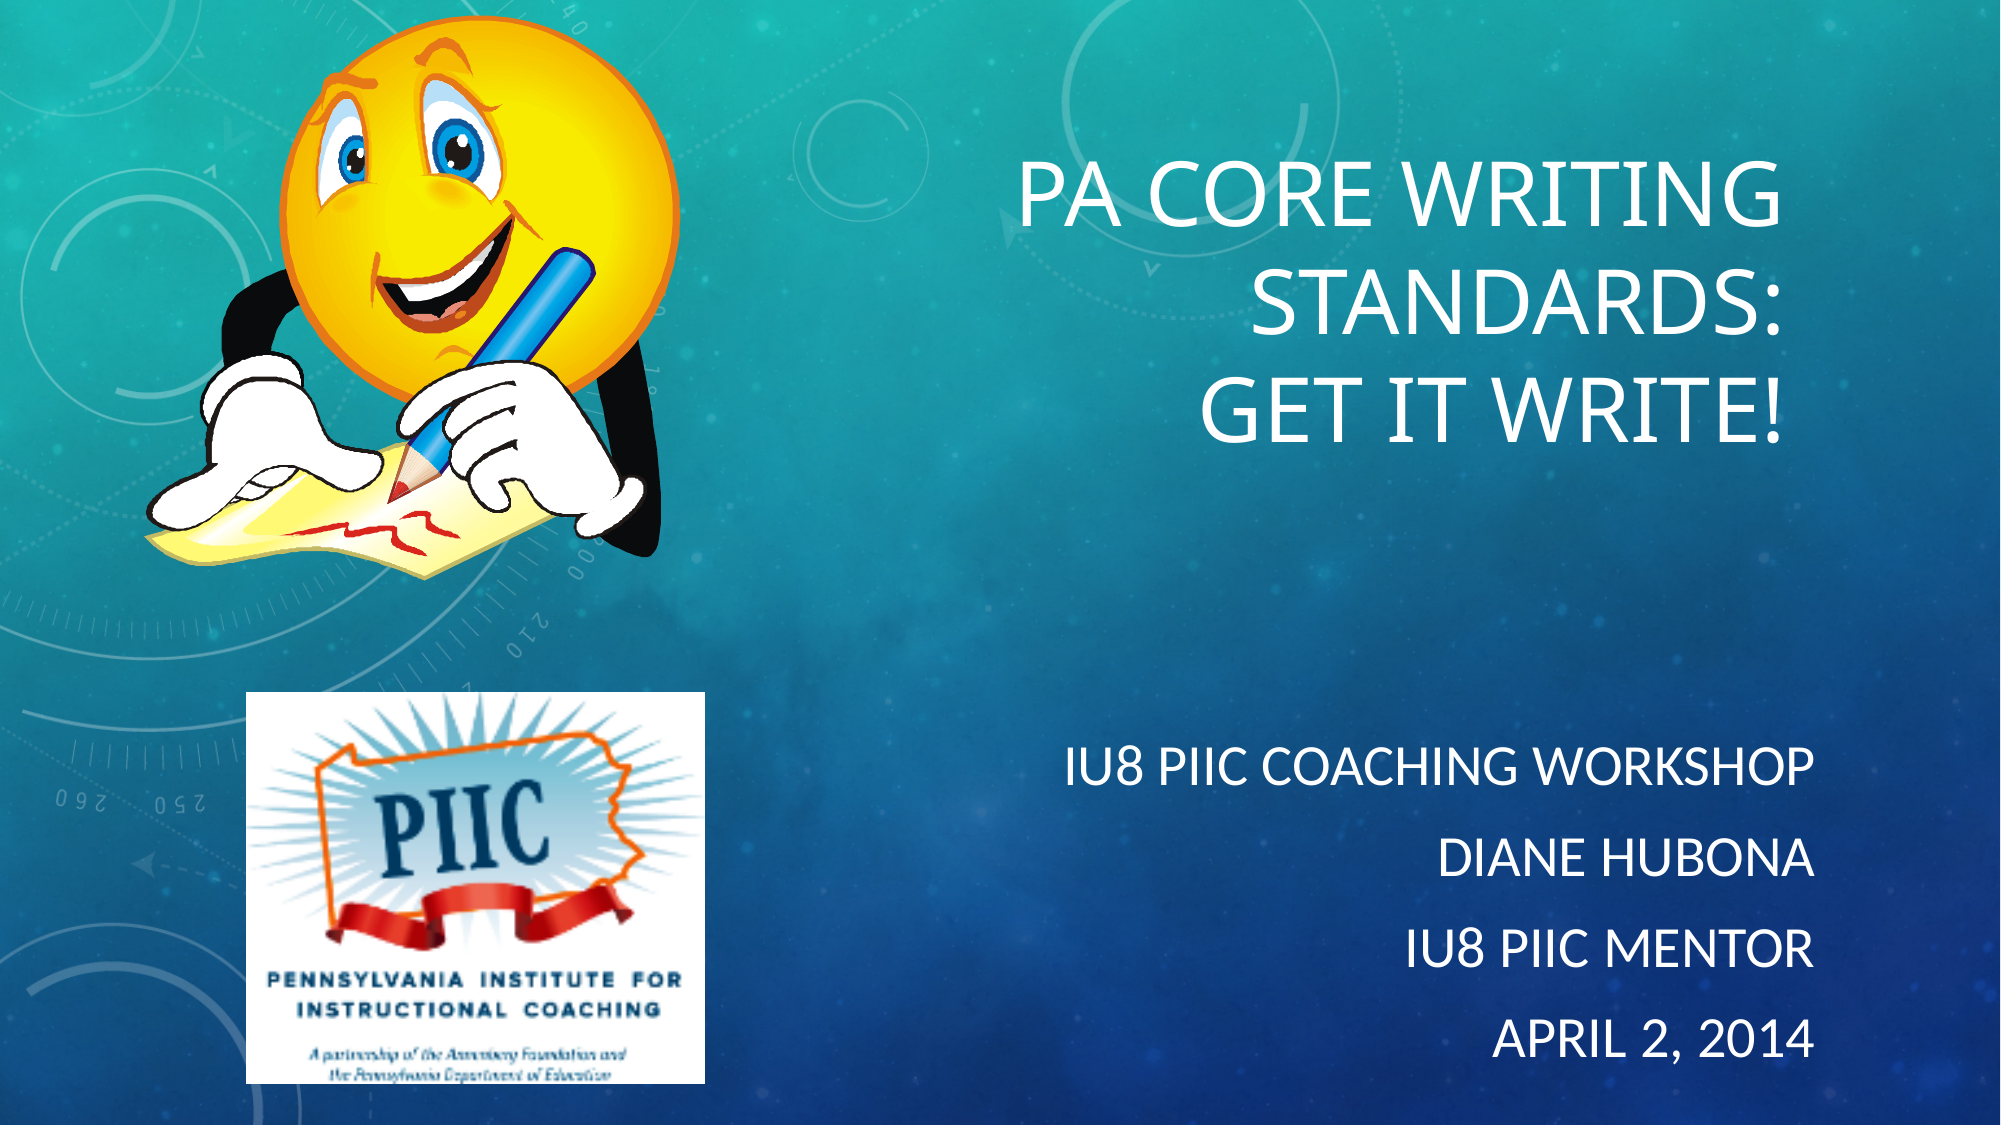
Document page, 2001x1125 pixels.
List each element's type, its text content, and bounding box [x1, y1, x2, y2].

subtitle IU8 PIIC Coaching Workshop Diane Hubona IU8 PIIC Mentor April 2, 2014 [710, 719, 1831, 951]
picture [0, 0, 2001, 1125]
title PA Core Writing Standards: Get it Write! [686, 128, 1801, 468]
